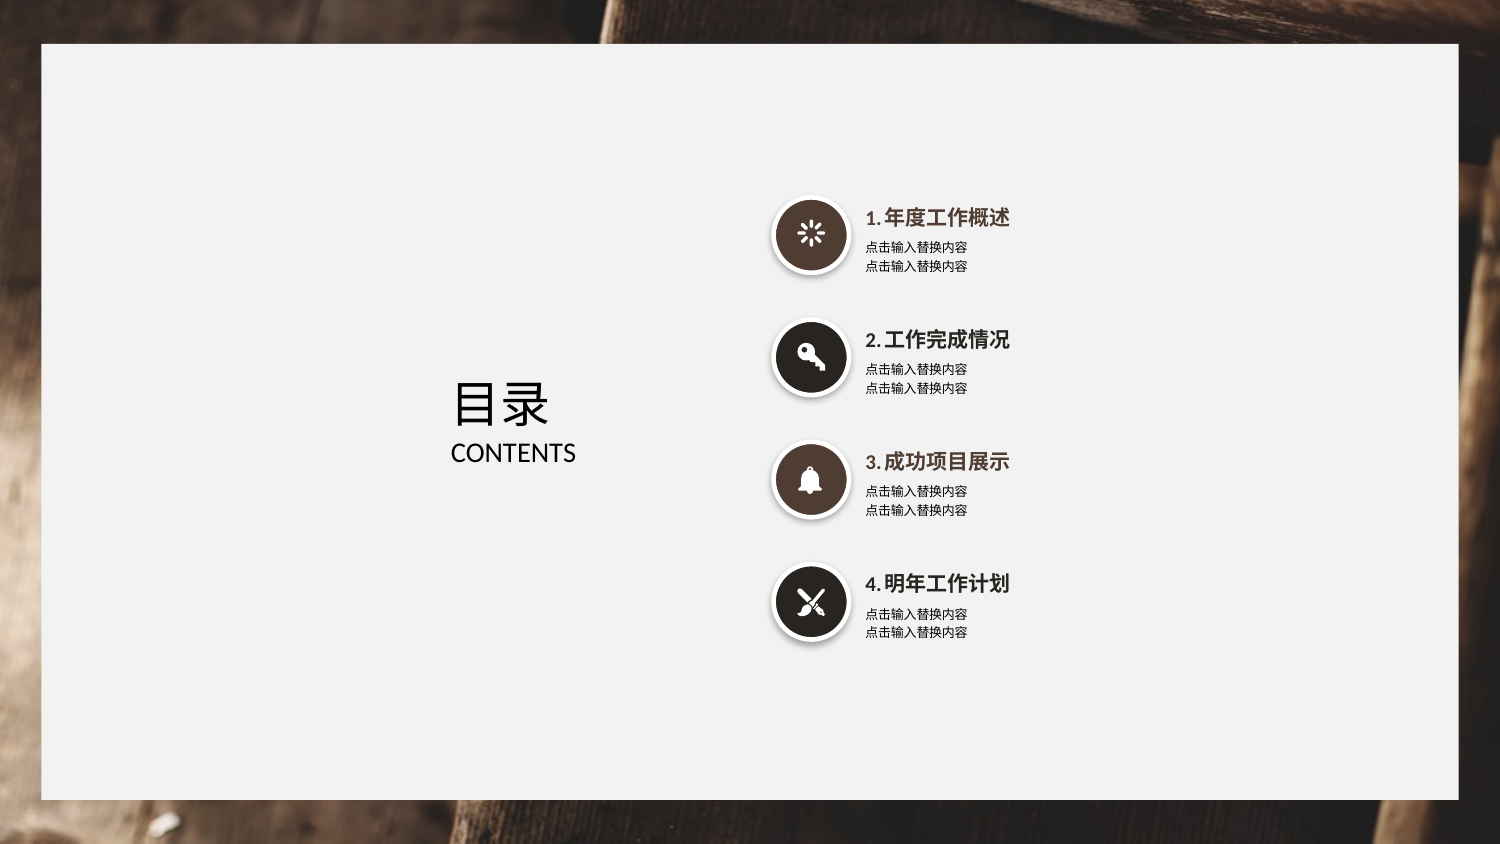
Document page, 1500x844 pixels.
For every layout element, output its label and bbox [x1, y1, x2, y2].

text_box [773, 441, 1297, 519]
picture [0, 0, 1500, 844]
text_box [773, 319, 1297, 397]
text_box [773, 197, 1297, 274]
text_box [773, 563, 1297, 641]
text_box [450, 372, 609, 469]
